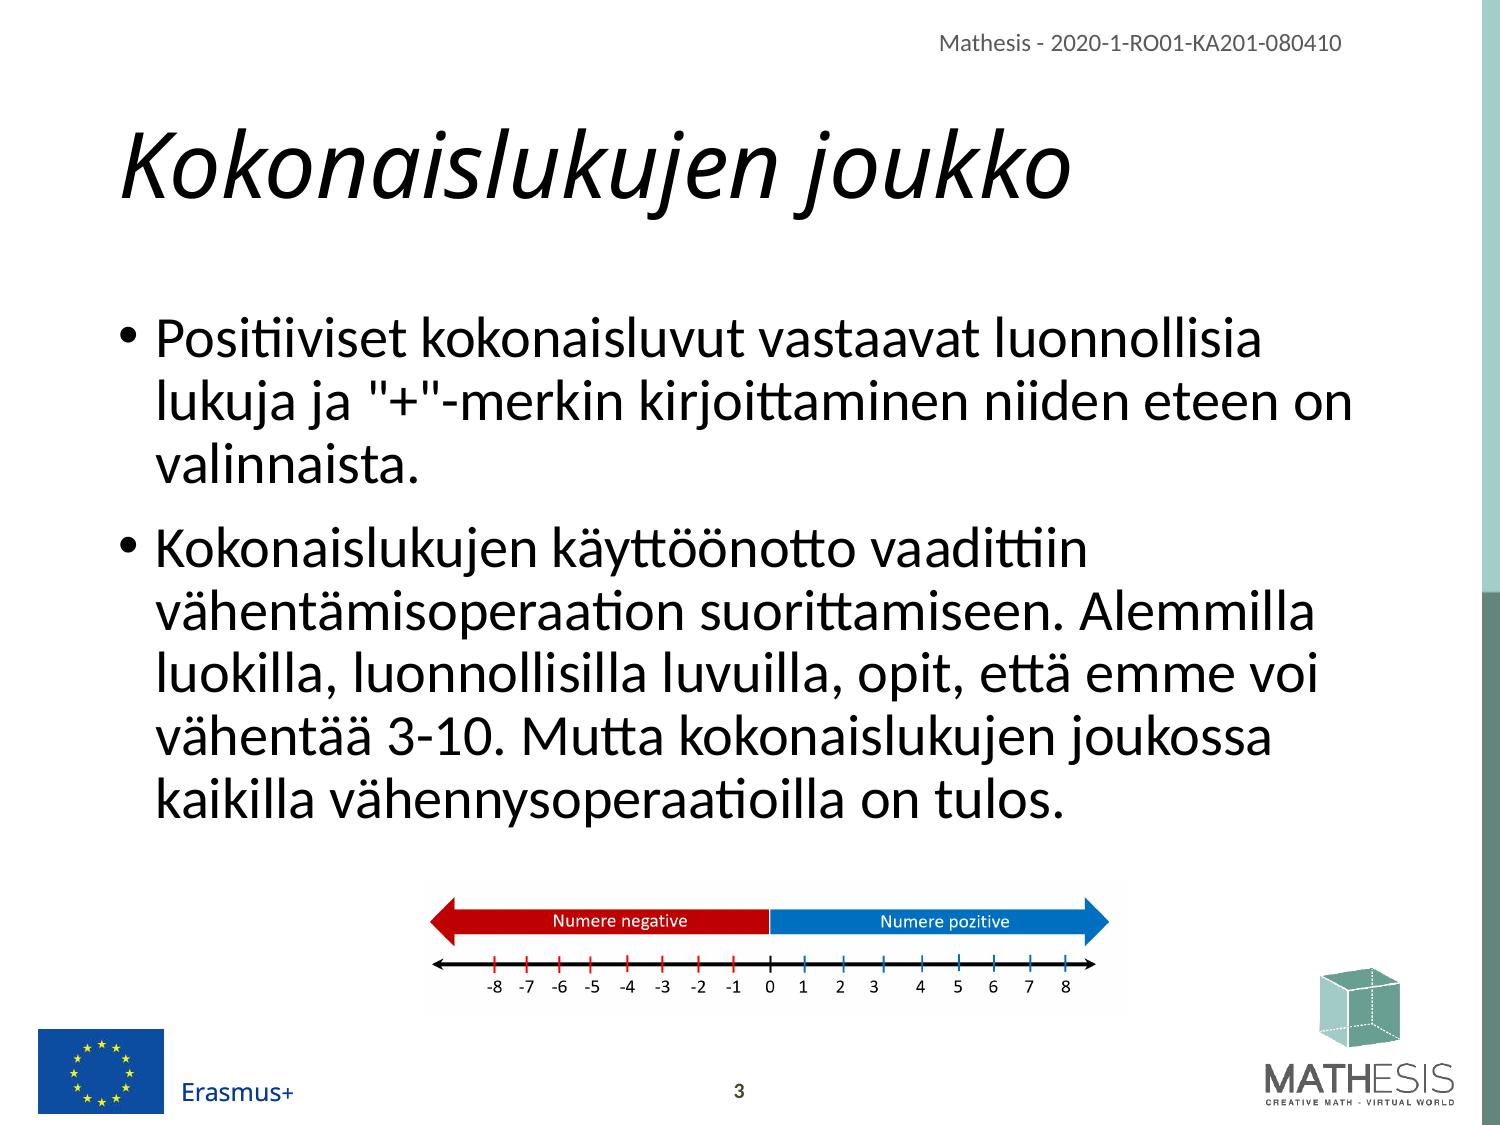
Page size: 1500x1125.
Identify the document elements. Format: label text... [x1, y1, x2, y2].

picture [38, 1029, 164, 1114]
list Positiiviset kokonaisluvut vastaavat luonnollisia lukuja ja "+"-merkin kirjoittaminen niiden eteen on valinnaista. Kokonaislukujen käyttöönotto vaadittiin vähentämisoperaation suorittamiseen. Alemmilla luokilla, luonnollisilla luvuilla, opit, että emme voi vähentää 3-10. Mutta kokonaislukujen joukossa kaikilla vähennysoperaatioilla on tulos. [103, 299, 1397, 1014]
title Kokonaislukujen joukko [103, 59, 1397, 278]
picture [421, 880, 1127, 1015]
